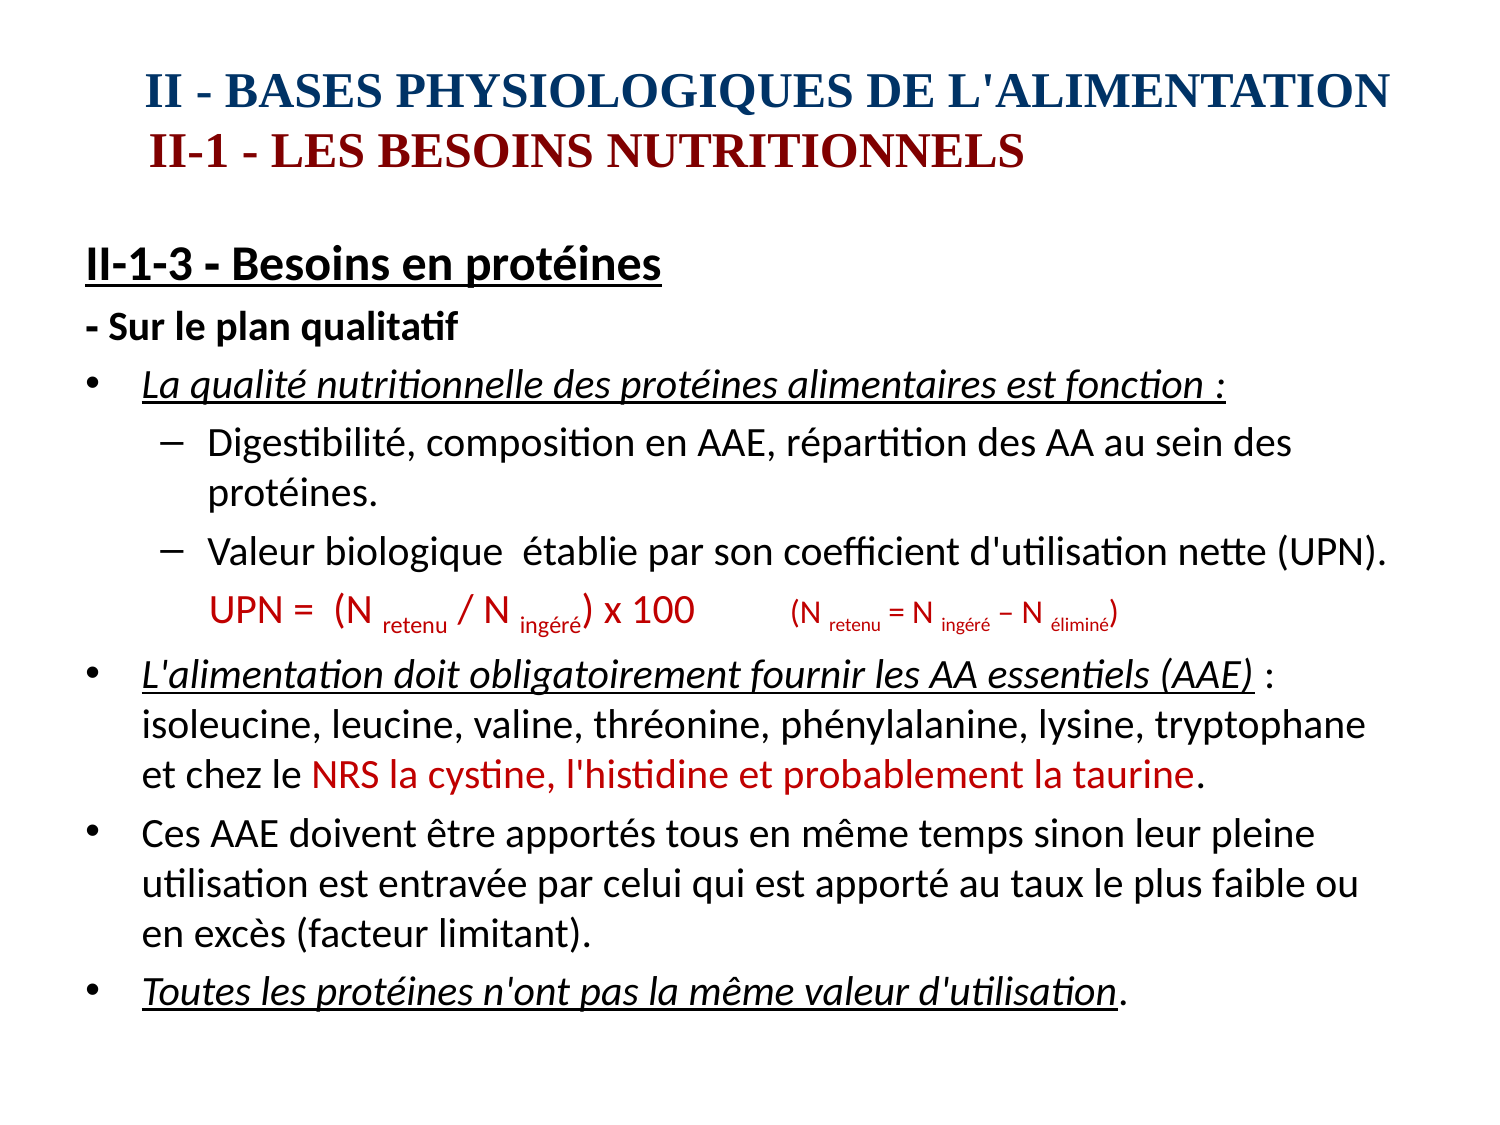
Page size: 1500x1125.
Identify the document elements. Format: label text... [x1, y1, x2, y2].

title II ‑ BASES PHYSIOLOGIQUES DE L'ALIMENTATION II-1 ‑ LES BESOINS NUTRITIONNELS [58, 23, 1409, 212]
list II-1-3 ‑ Besoins en protéines ‑ Sur le plan qualitatif La qualité nutritionnelle des protéines alimentaires est fonction : Digestibilité, composition en AAE, répartition des AA au sein des protéines. Valeur biologique établie par son coefficient d'utilisation nette (UPN). UPN = (N retenu / N ingéré) x 100 (N retenu = N ingéré – N éliminé) L'alimentation doit obligatoirement fournir les AA essentiels (AAE) : isoleucine, leucine, valine, thréonine, phénylalanine, lysine, tryptophane et chez le NRS la cystine, l'histidine et probablement la taurine. Ces AAE doivent être apportés tous en même temps sinon leur pleine utilisation est entravée par celui qui est apporté au taux le plus faible ou en excès (facteur limitant). Toutes les protéines n'ont pas la même valeur d'utilisation. [70, 222, 1421, 1055]
